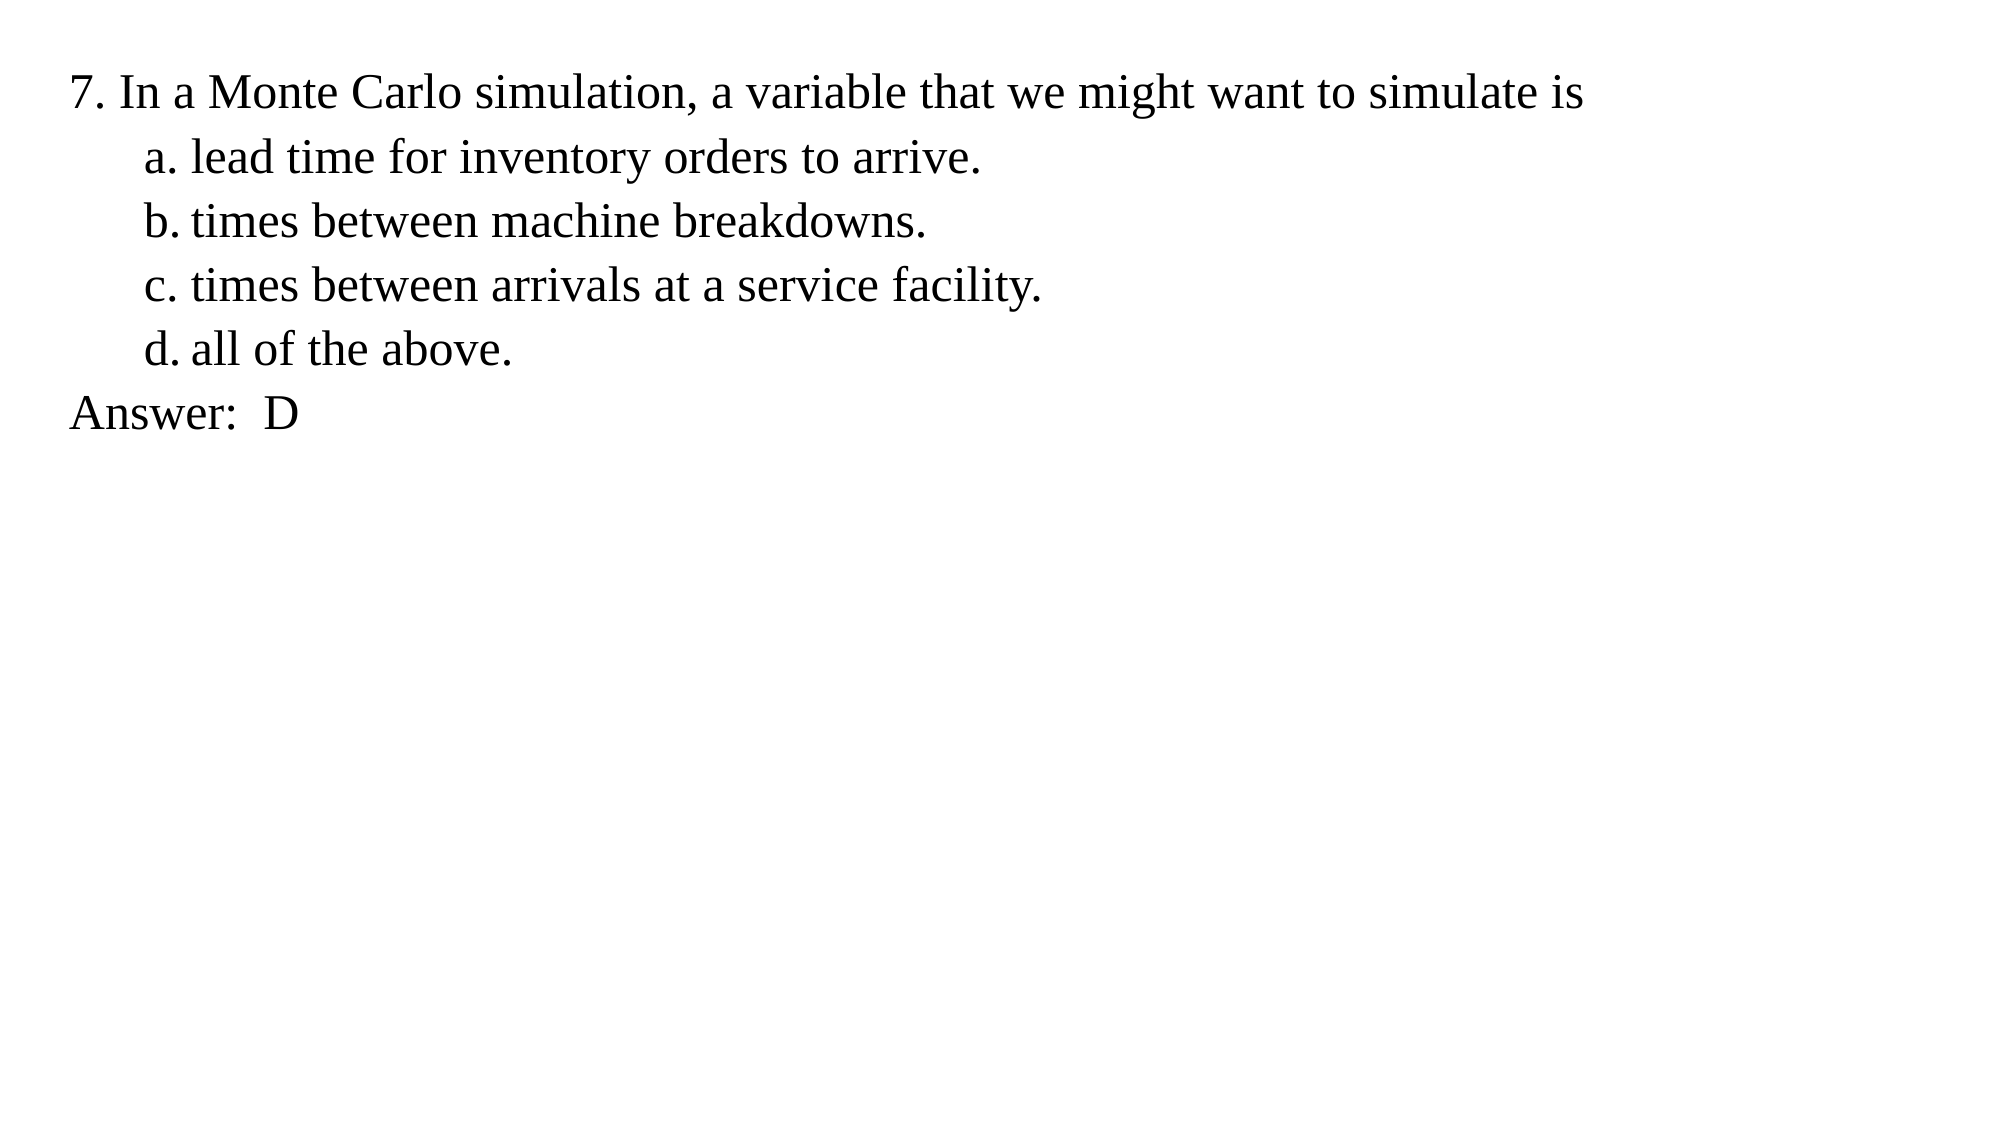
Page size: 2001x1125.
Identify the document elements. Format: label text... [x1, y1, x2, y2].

text_box 7. In a Monte Carlo simulation, a variable that we might want to simulate is lead time for inventory orders to arrive. times between machine breakdowns. times between arrivals at a service facility. all of the above. Answer: D [54, 47, 1958, 448]
